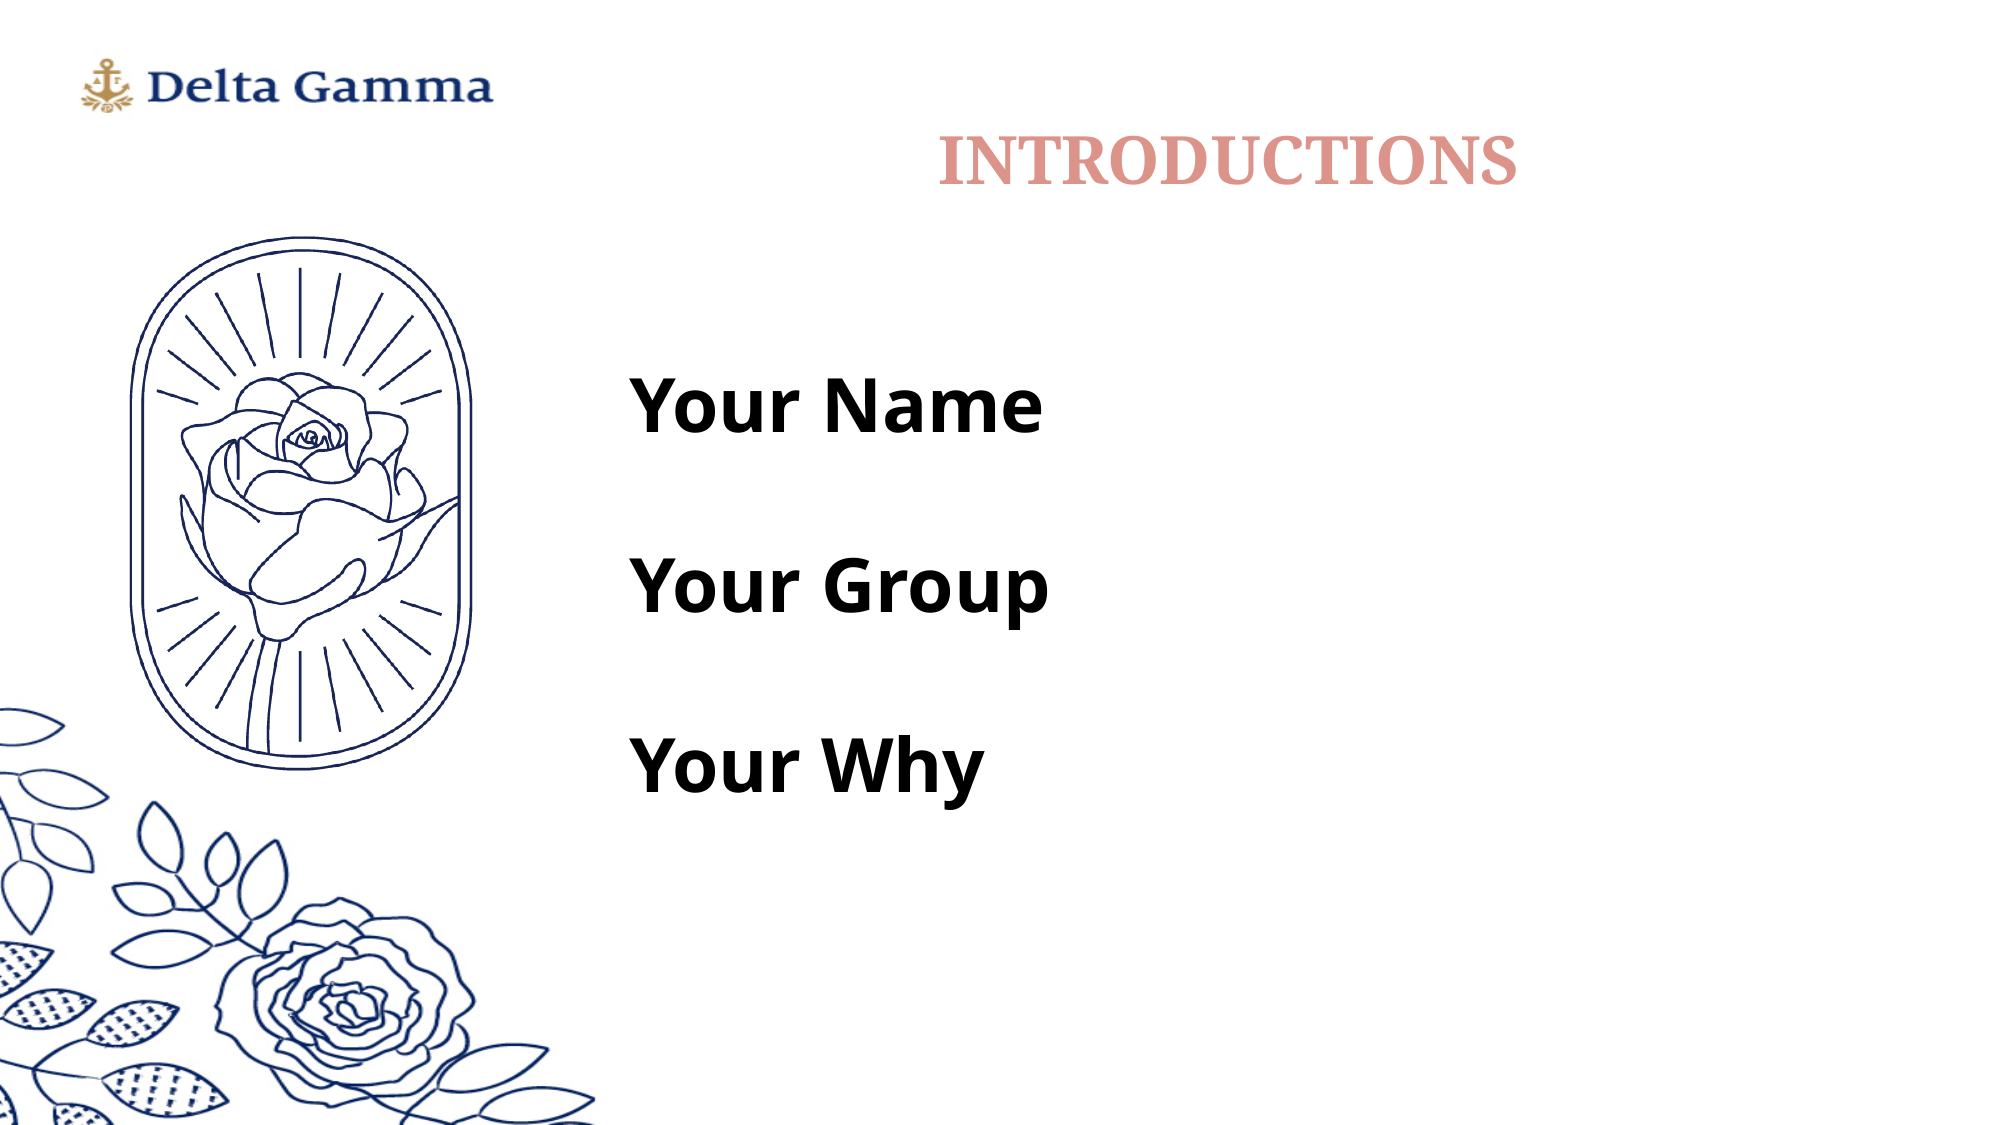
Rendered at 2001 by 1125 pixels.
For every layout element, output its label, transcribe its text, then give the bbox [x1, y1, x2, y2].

picture [0, 0, 2001, 1125]
text_box INTRODUCTIONS Your Name Your Group Your Why [591, 99, 1867, 1024]
